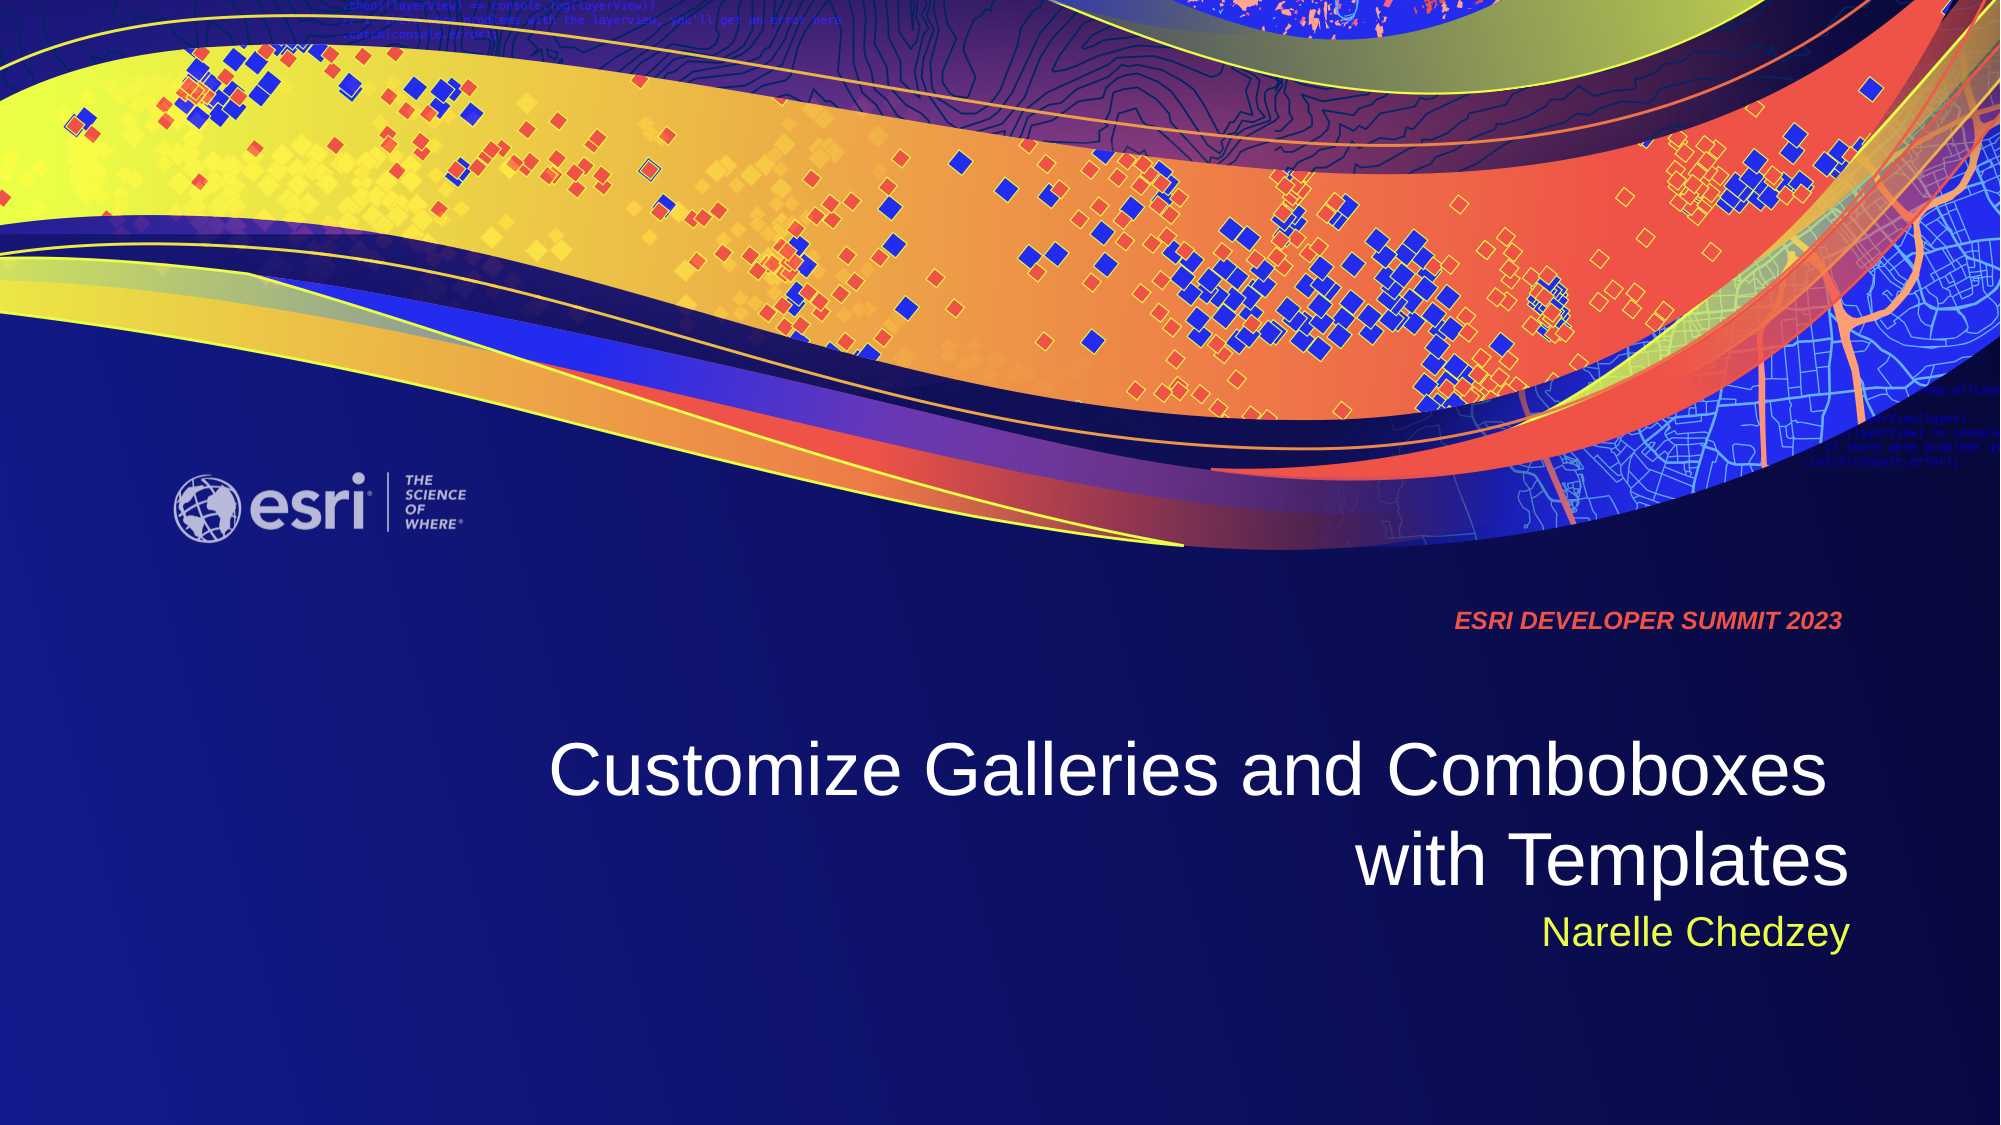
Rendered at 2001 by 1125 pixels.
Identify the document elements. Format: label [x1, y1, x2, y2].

text_box [0, 0, 2000, 1125]
picture [149, 454, 499, 563]
